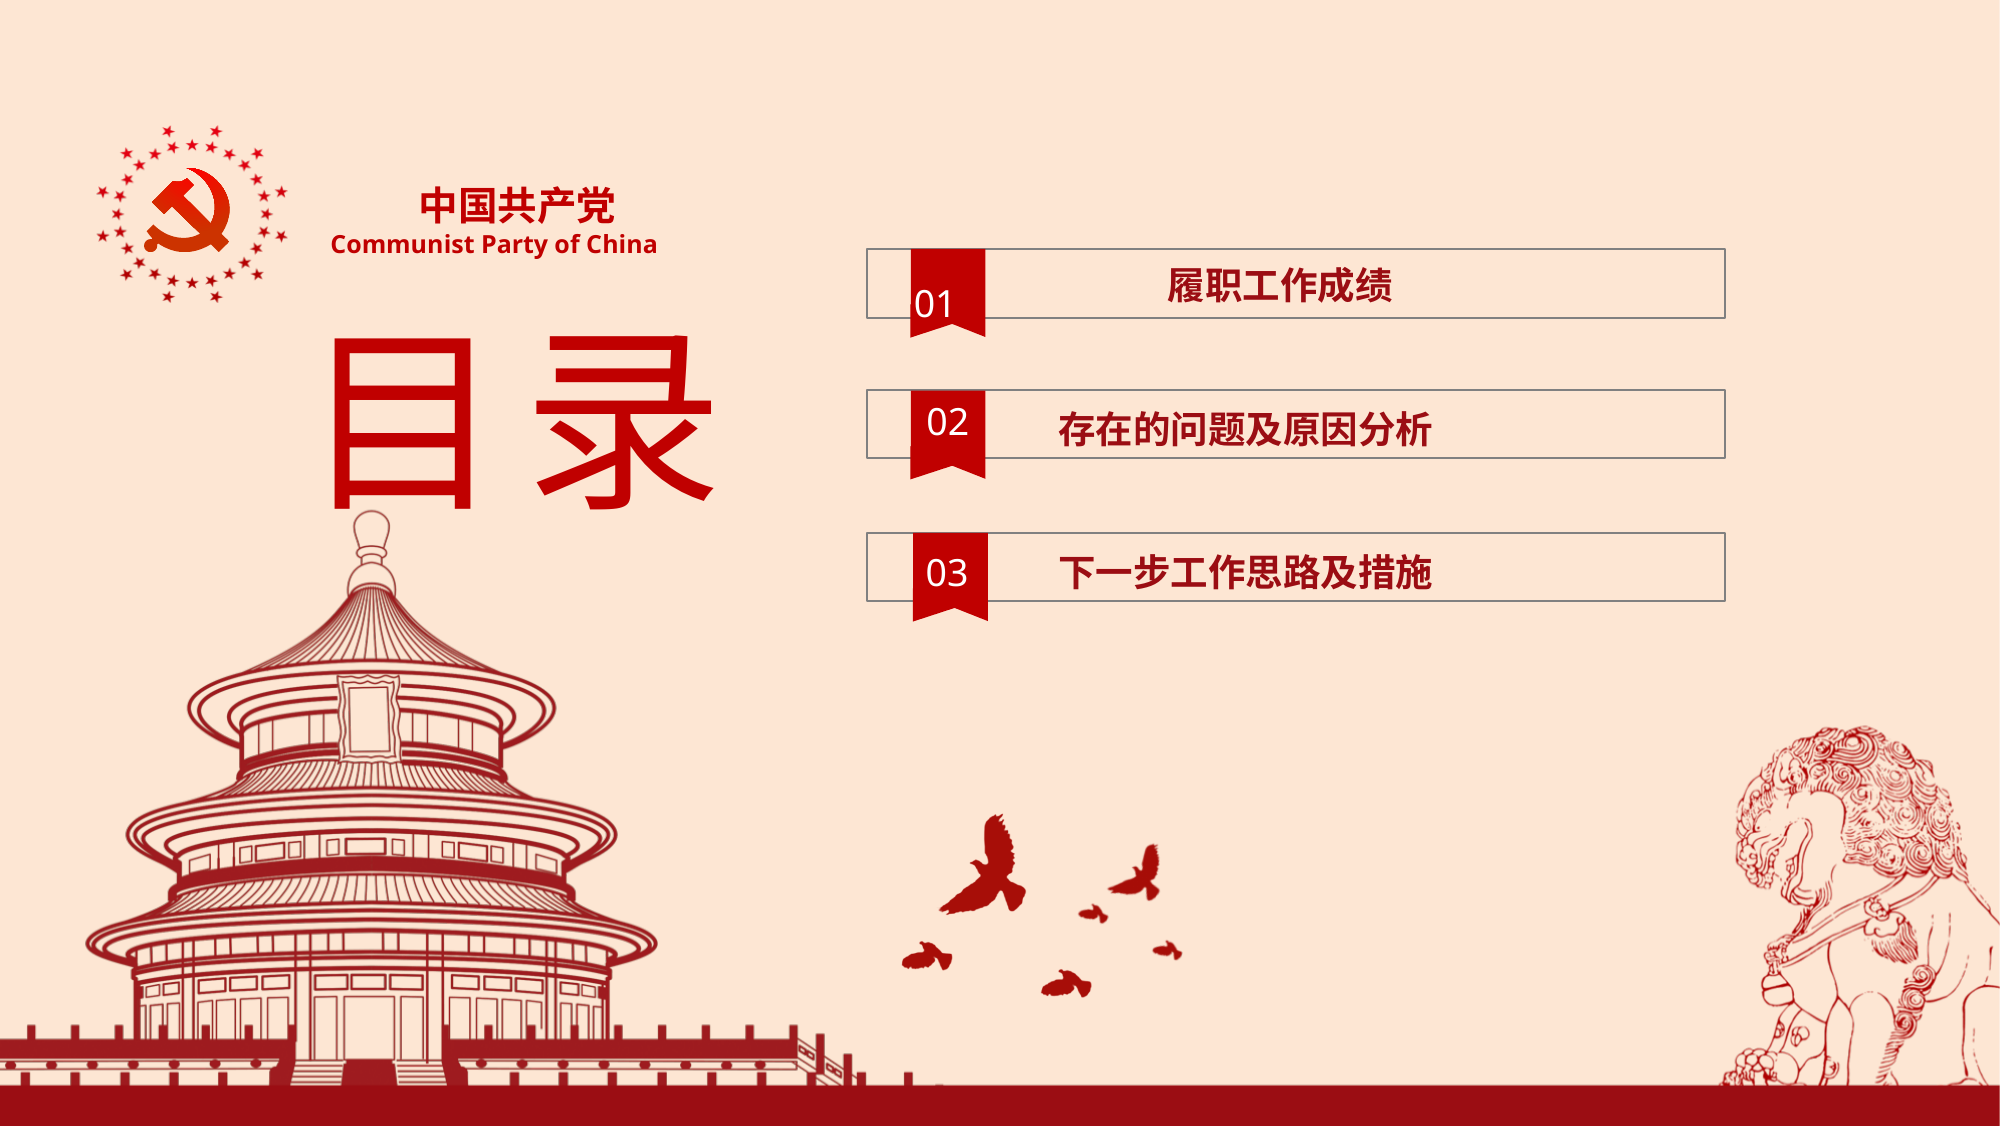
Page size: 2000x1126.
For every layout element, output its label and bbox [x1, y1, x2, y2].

text_box [292, 163, 749, 244]
picture [0, 125, 2000, 1126]
text_box [866, 377, 1726, 480]
text_box [866, 248, 1726, 338]
text_box [866, 528, 1726, 622]
